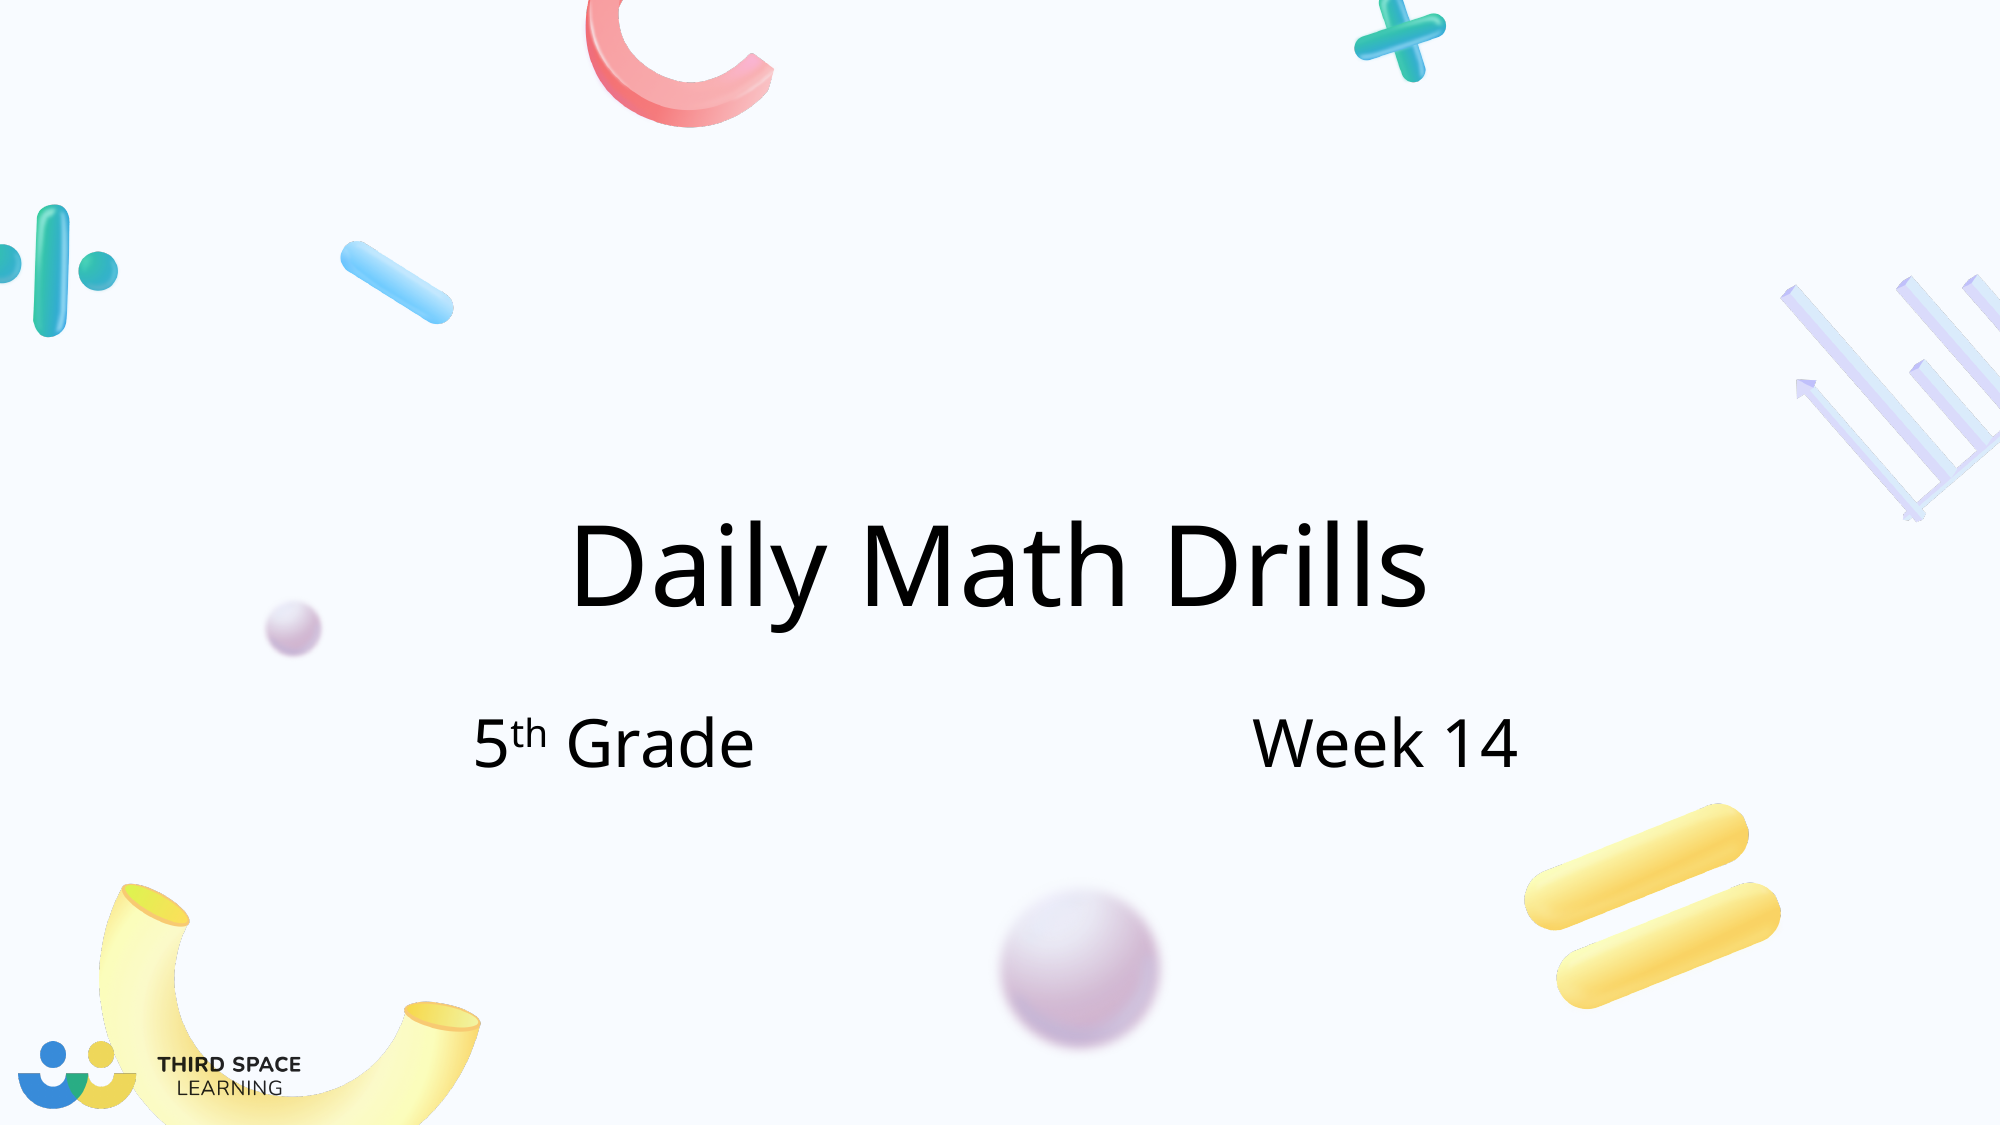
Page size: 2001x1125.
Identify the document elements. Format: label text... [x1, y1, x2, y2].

list Week 14 [1080, 703, 1692, 821]
picture [0, 0, 2000, 1125]
list 5th Grade [308, 703, 920, 821]
